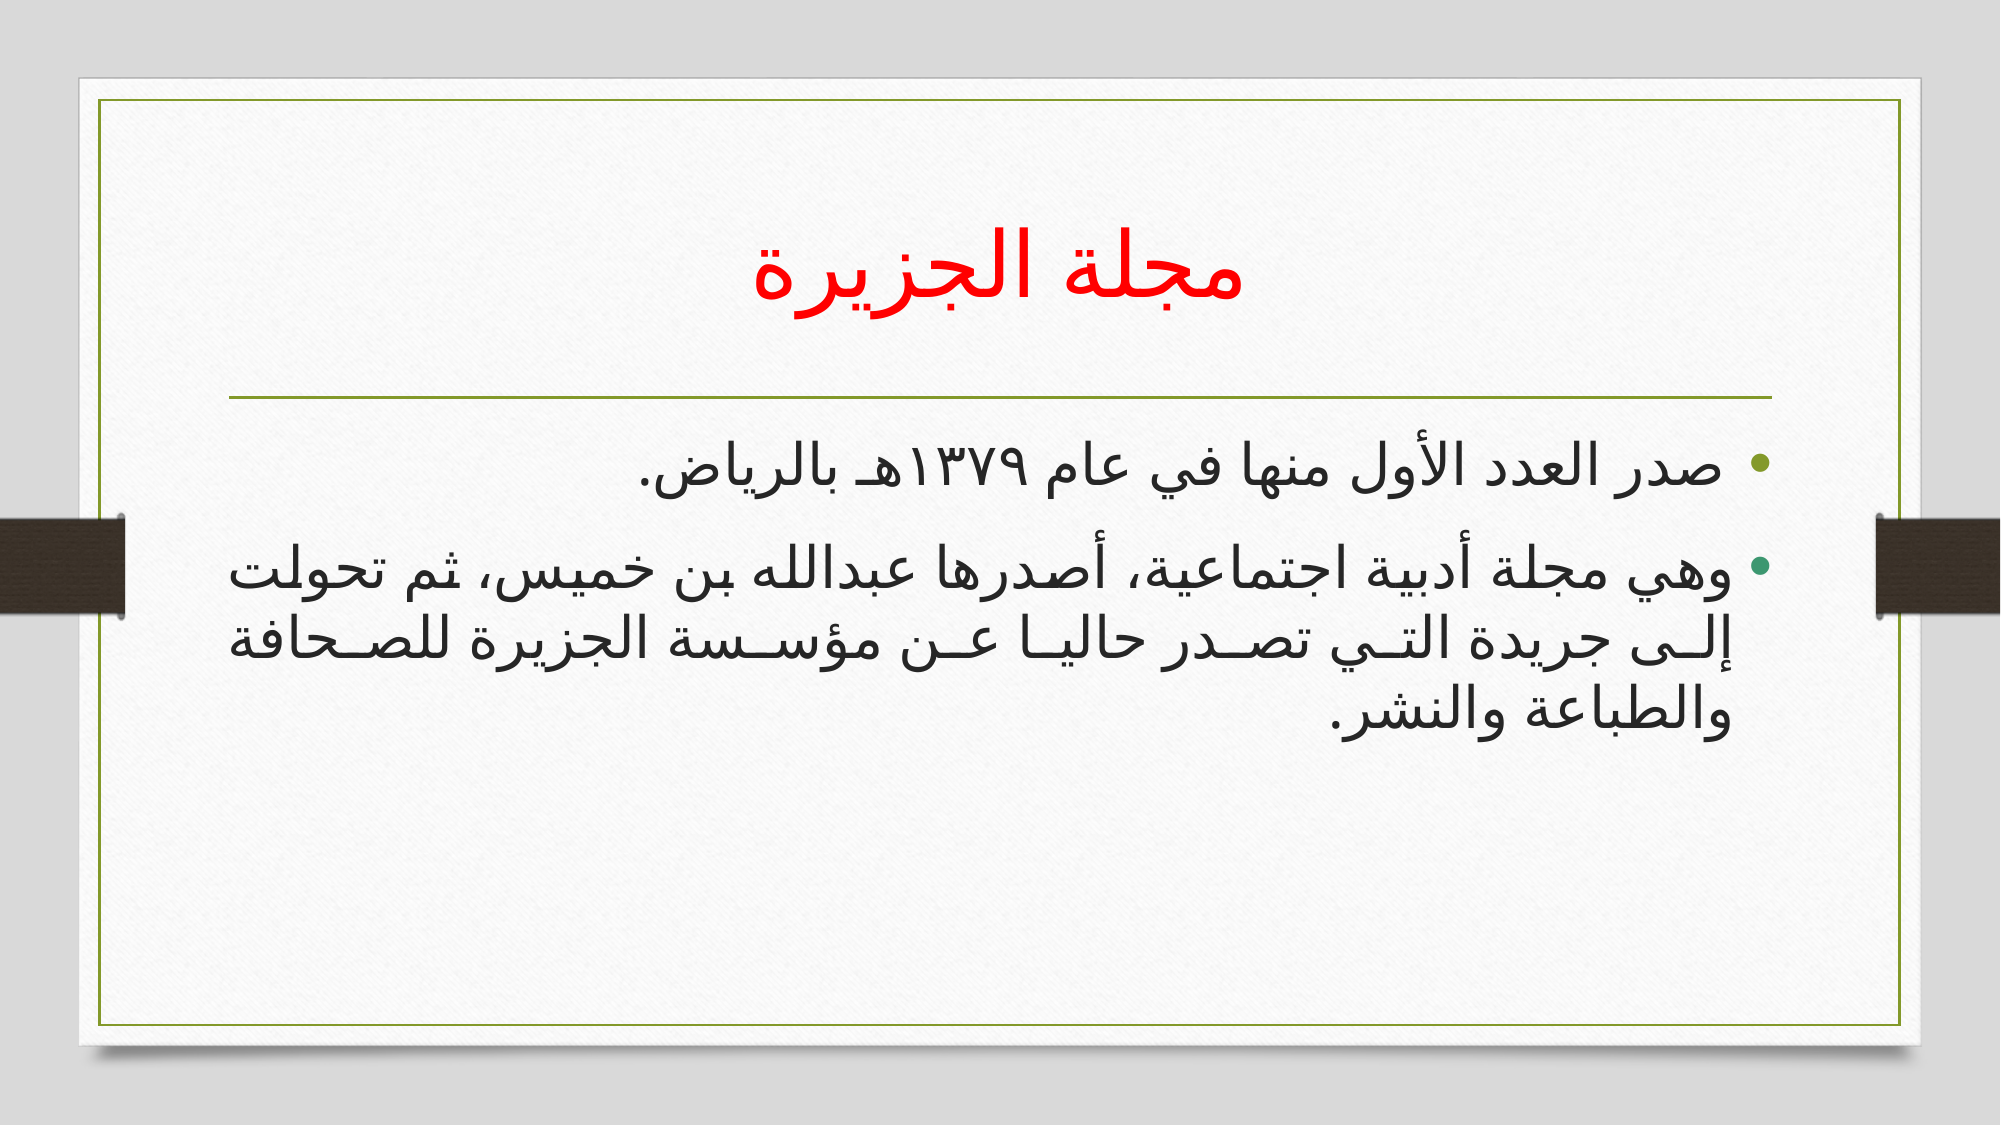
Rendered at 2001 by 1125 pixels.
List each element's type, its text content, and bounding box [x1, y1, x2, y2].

list صدر العدد الأول منها في عام ١٣٧٩هـ بالرياض. وهي مجلة أدبية اجتماعية، أصدرها عبدالله بن خميس، ثم تحولت إلى جريدة التي تصدر حاليا عن مؤسسة الجزيرة للصحافة والطباعة والنشر. [212, 419, 1788, 964]
picture [0, 0, 2001, 1125]
title مجلة الجزيرة [212, 161, 1788, 375]
